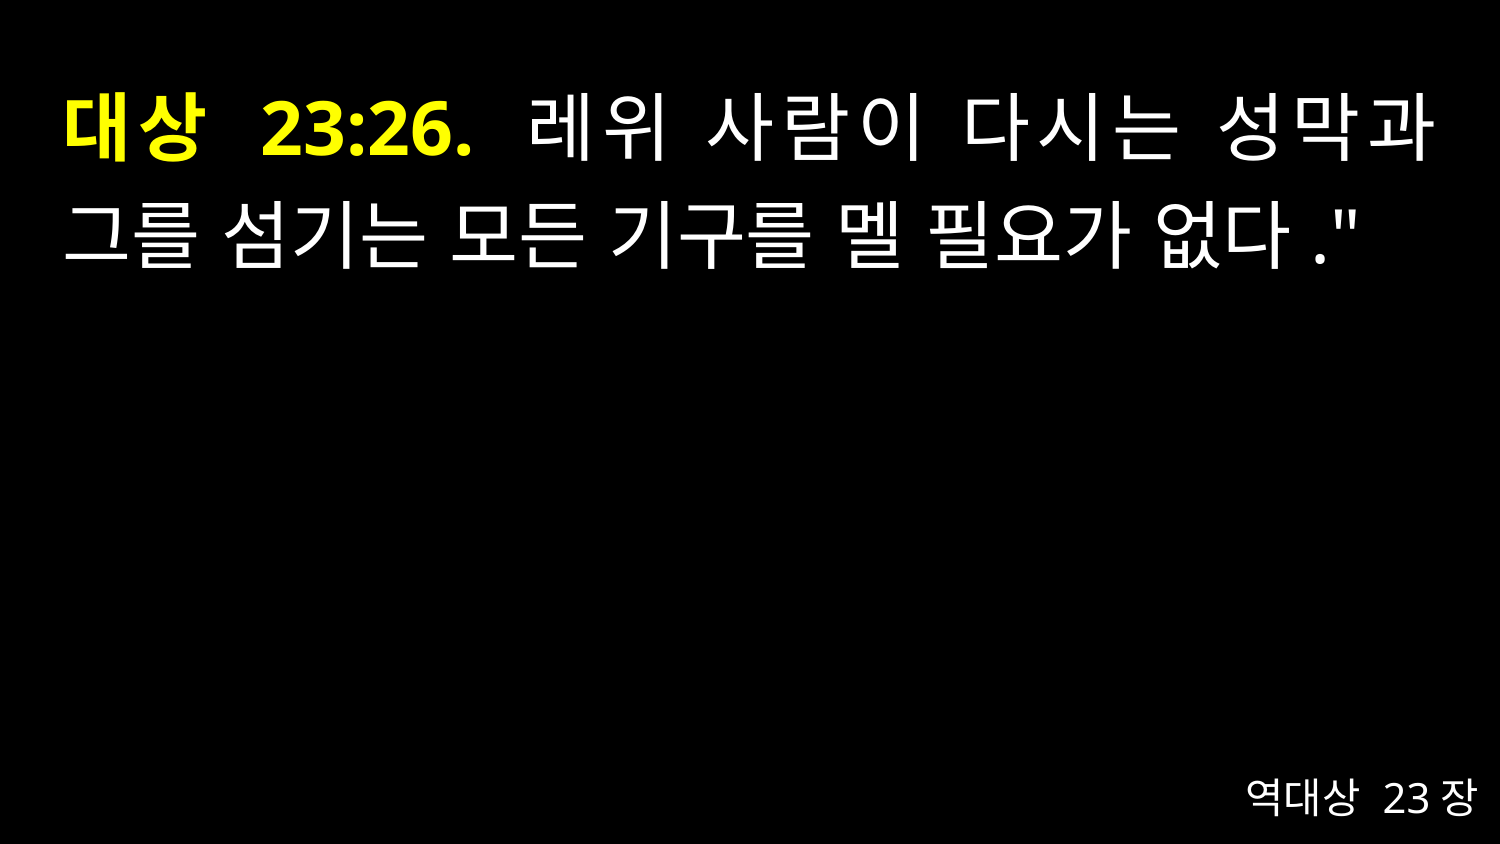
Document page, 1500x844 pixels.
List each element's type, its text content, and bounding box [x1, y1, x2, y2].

title 대상 23:26. 레위 사람이 다시는 성막과 그를 섬기는 모든 기구를 멜 필요가 없다." [0, 0, 1500, 844]
subtitle 역대상 23장 [916, 770, 1500, 844]
